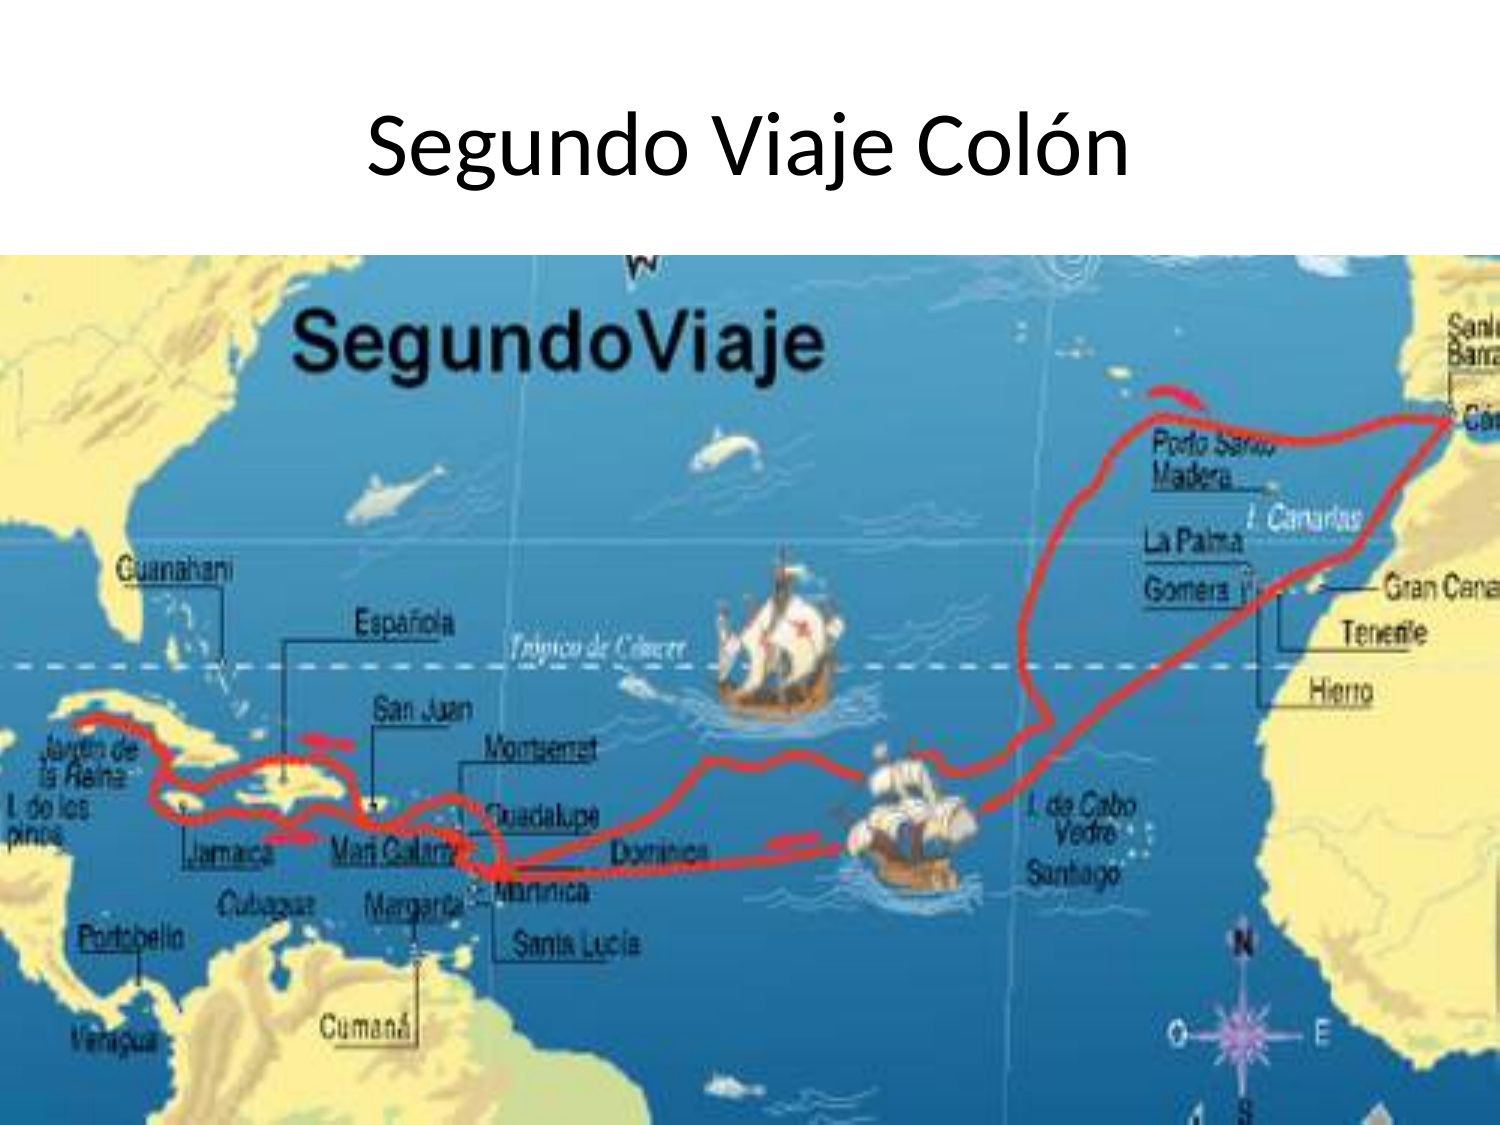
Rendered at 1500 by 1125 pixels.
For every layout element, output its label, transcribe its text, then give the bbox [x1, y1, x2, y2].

picture [0, 255, 1500, 1125]
title Segundo Viaje Colón [75, 45, 1425, 233]
